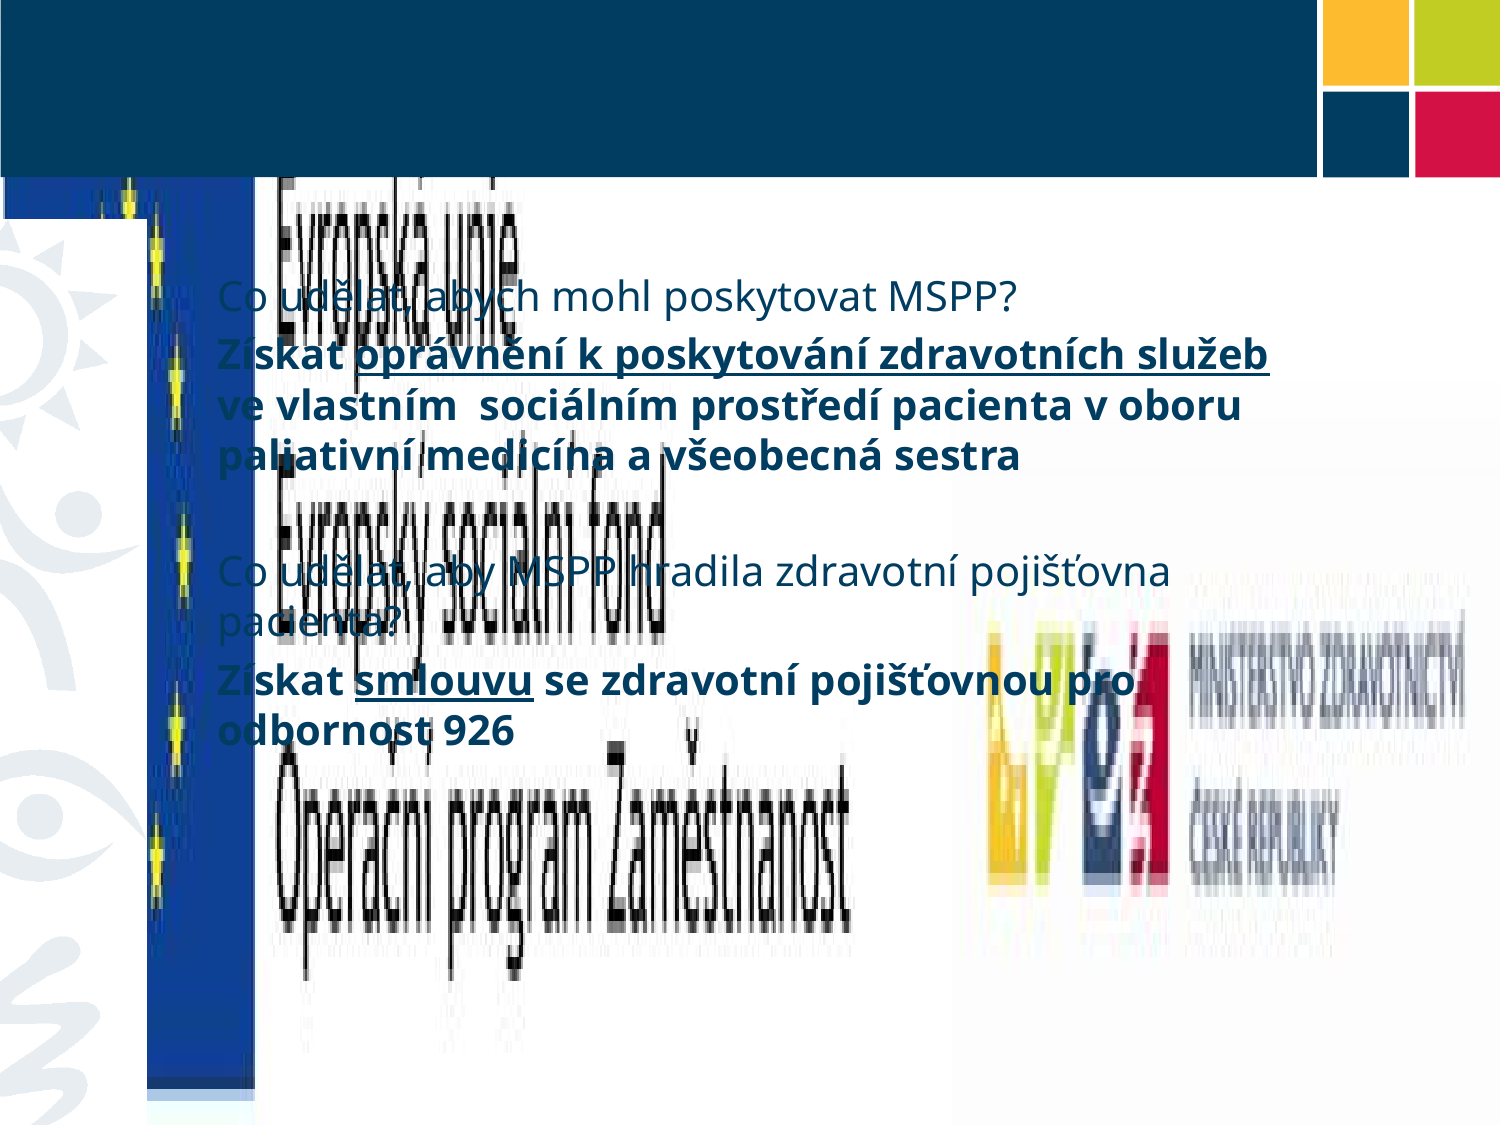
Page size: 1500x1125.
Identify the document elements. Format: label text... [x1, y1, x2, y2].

list Co udělat, abych mohl poskytovat MSPP? Získat oprávnění k poskytování zdravotních služeb ve vlastním sociálním prostředí pacienta v oboru paliativní medicína a všeobecná sestra Co udělat, aby MSPP hradila zdravotní pojišťovna pacienta? Získat smlouvu se zdravotní pojišťovnou pro odbornost 926 [202, 262, 1317, 929]
picture [0, 0, 1500, 1125]
